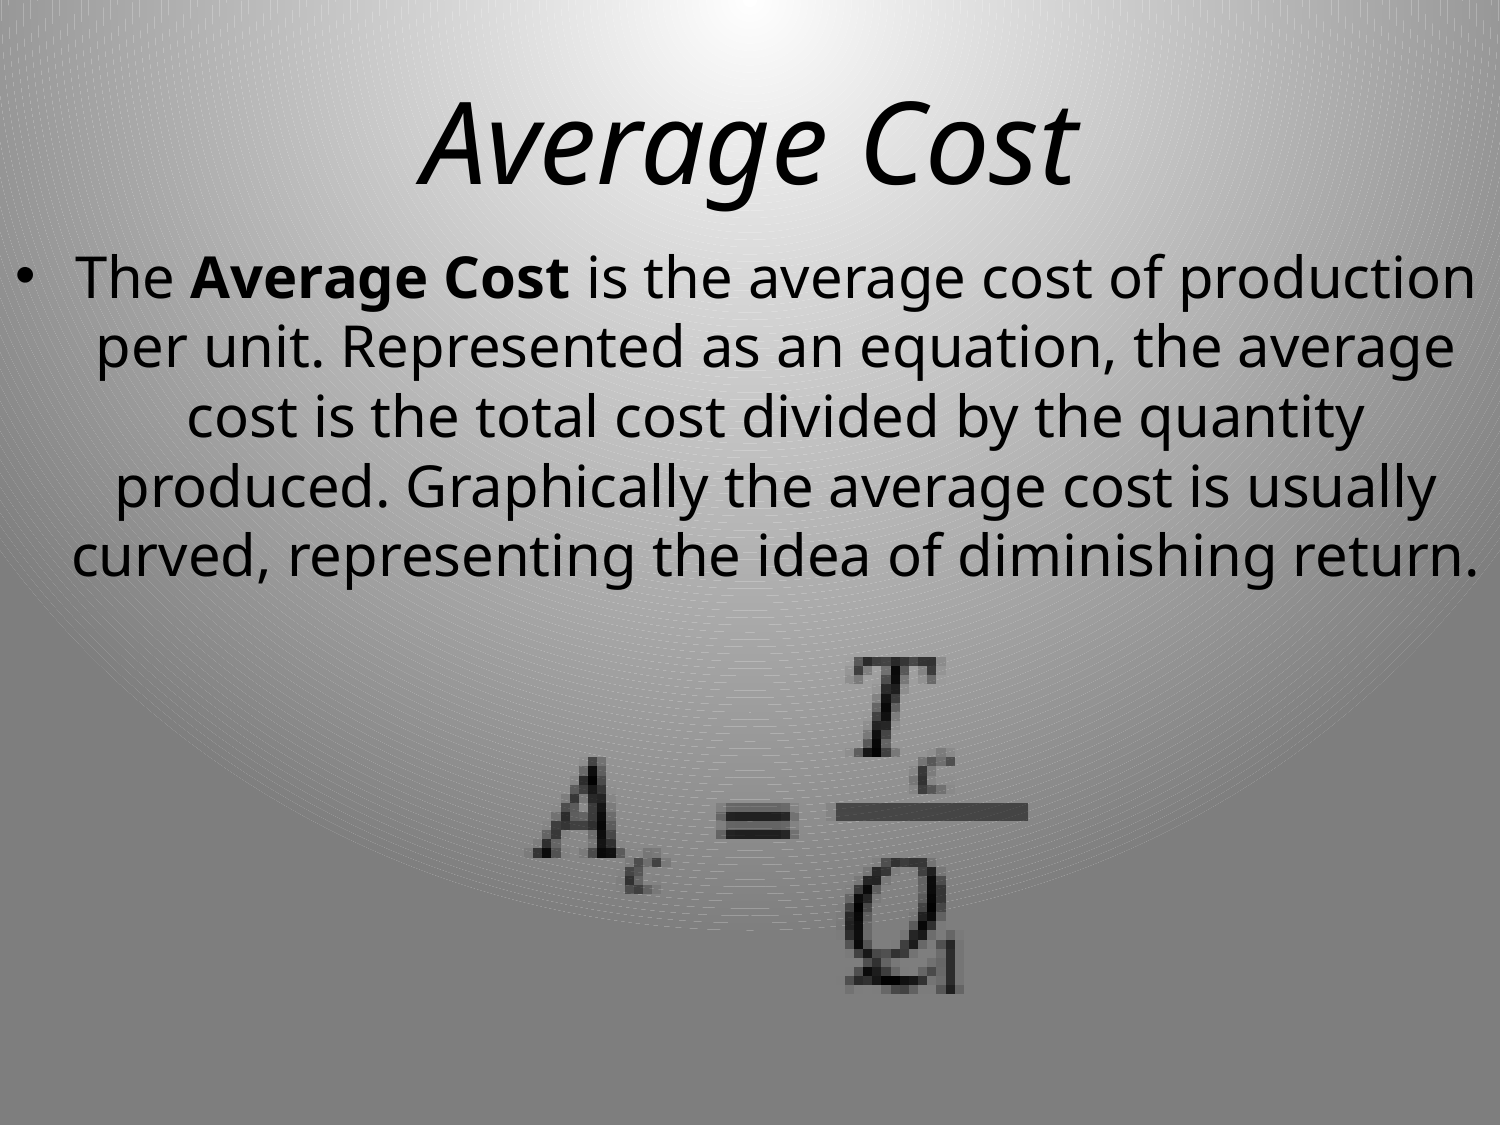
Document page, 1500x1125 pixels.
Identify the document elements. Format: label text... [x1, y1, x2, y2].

list The Average Cost is the average cost of production per unit. Represented as an equation, the average cost is the total cost divided by the quantity produced. Graphically the average cost is usually curved, representing the idea of diminishing return. [0, 232, 1500, 643]
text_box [506, 611, 1029, 1004]
title Average Cost [75, 45, 1425, 232]
